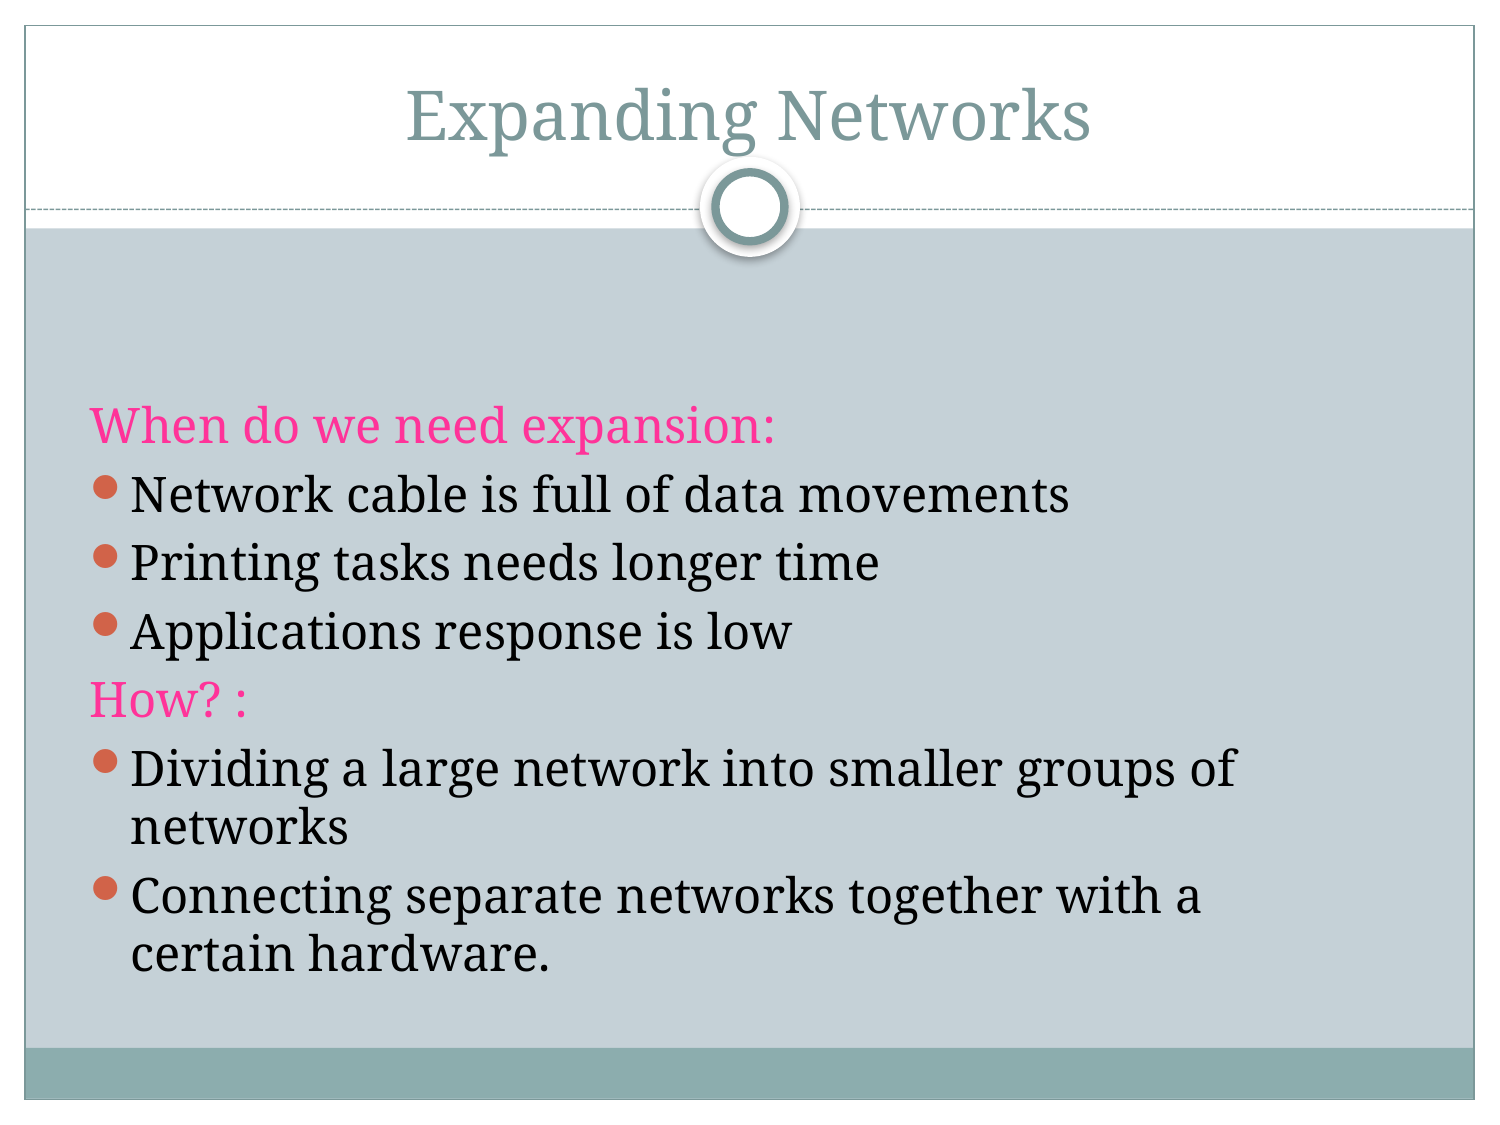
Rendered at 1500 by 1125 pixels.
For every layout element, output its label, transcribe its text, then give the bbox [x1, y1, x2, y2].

list When do we need expansion: Network cable is full of data movements Printing tasks needs longer time Applications response is low How? : Dividing a large network into smaller groups of networks Connecting separate networks together with a certain hardware. [75, 387, 1359, 992]
title Expanding Networks [49, 37, 1450, 162]
